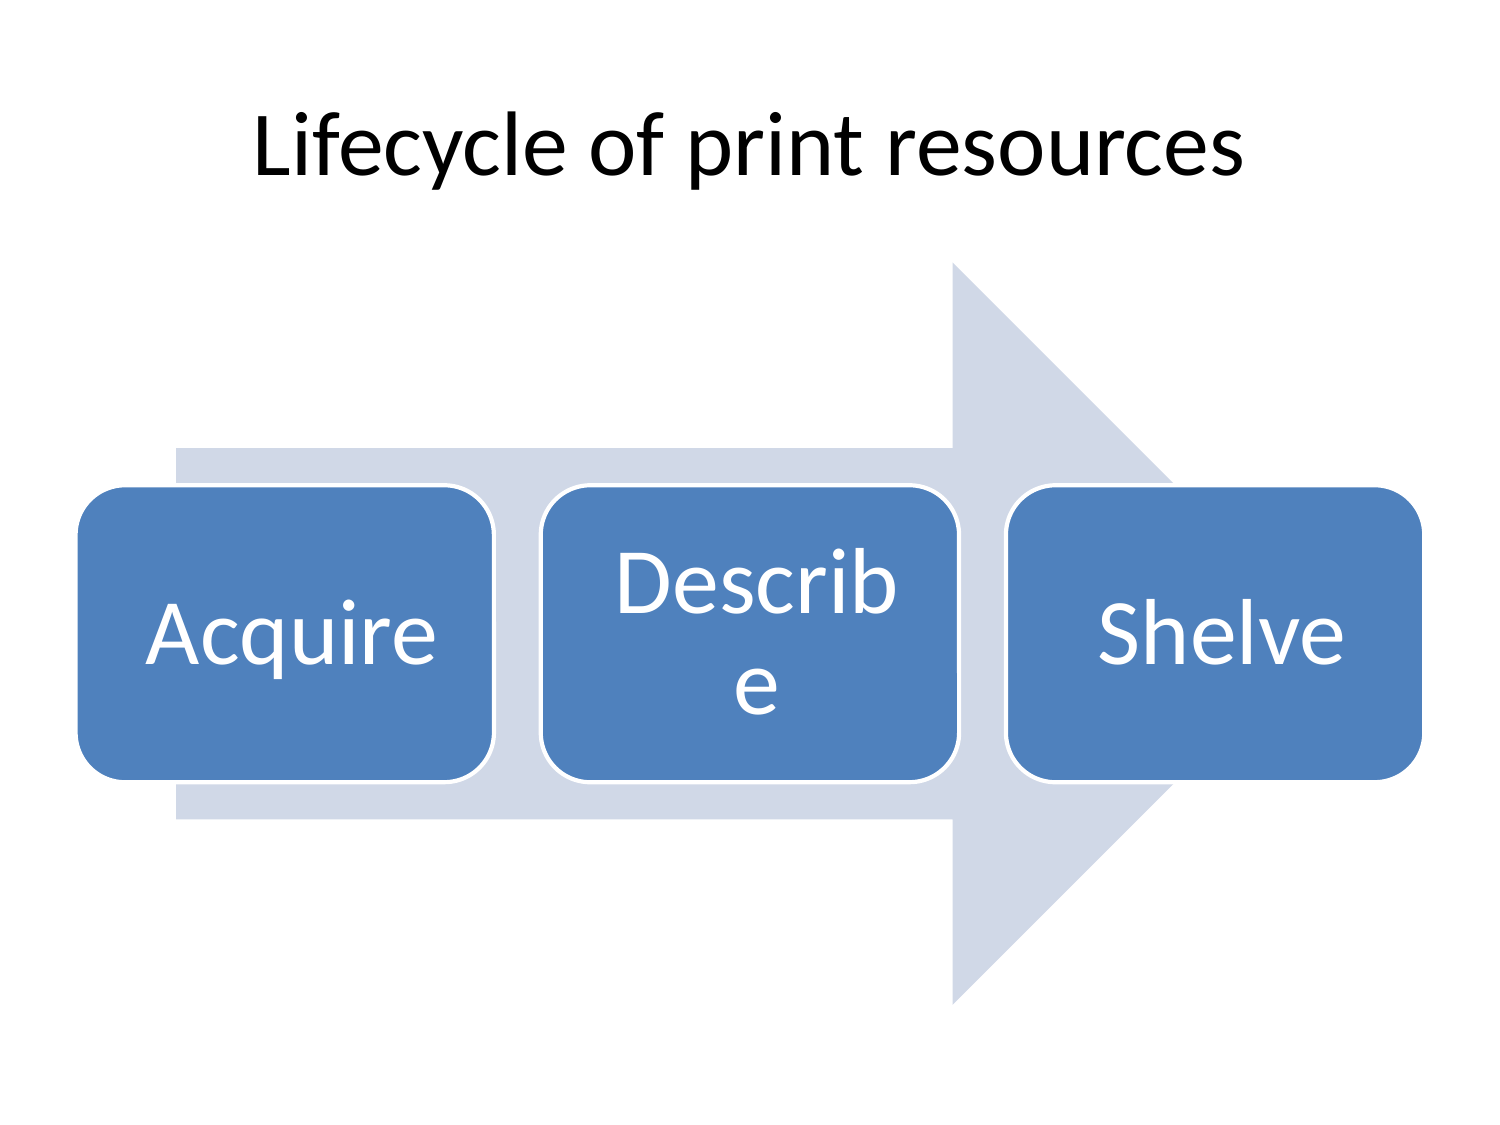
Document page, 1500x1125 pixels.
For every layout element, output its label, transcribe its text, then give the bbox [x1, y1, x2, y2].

title Lifecycle of print resources [75, 45, 1425, 233]
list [74, 262, 1426, 1006]
